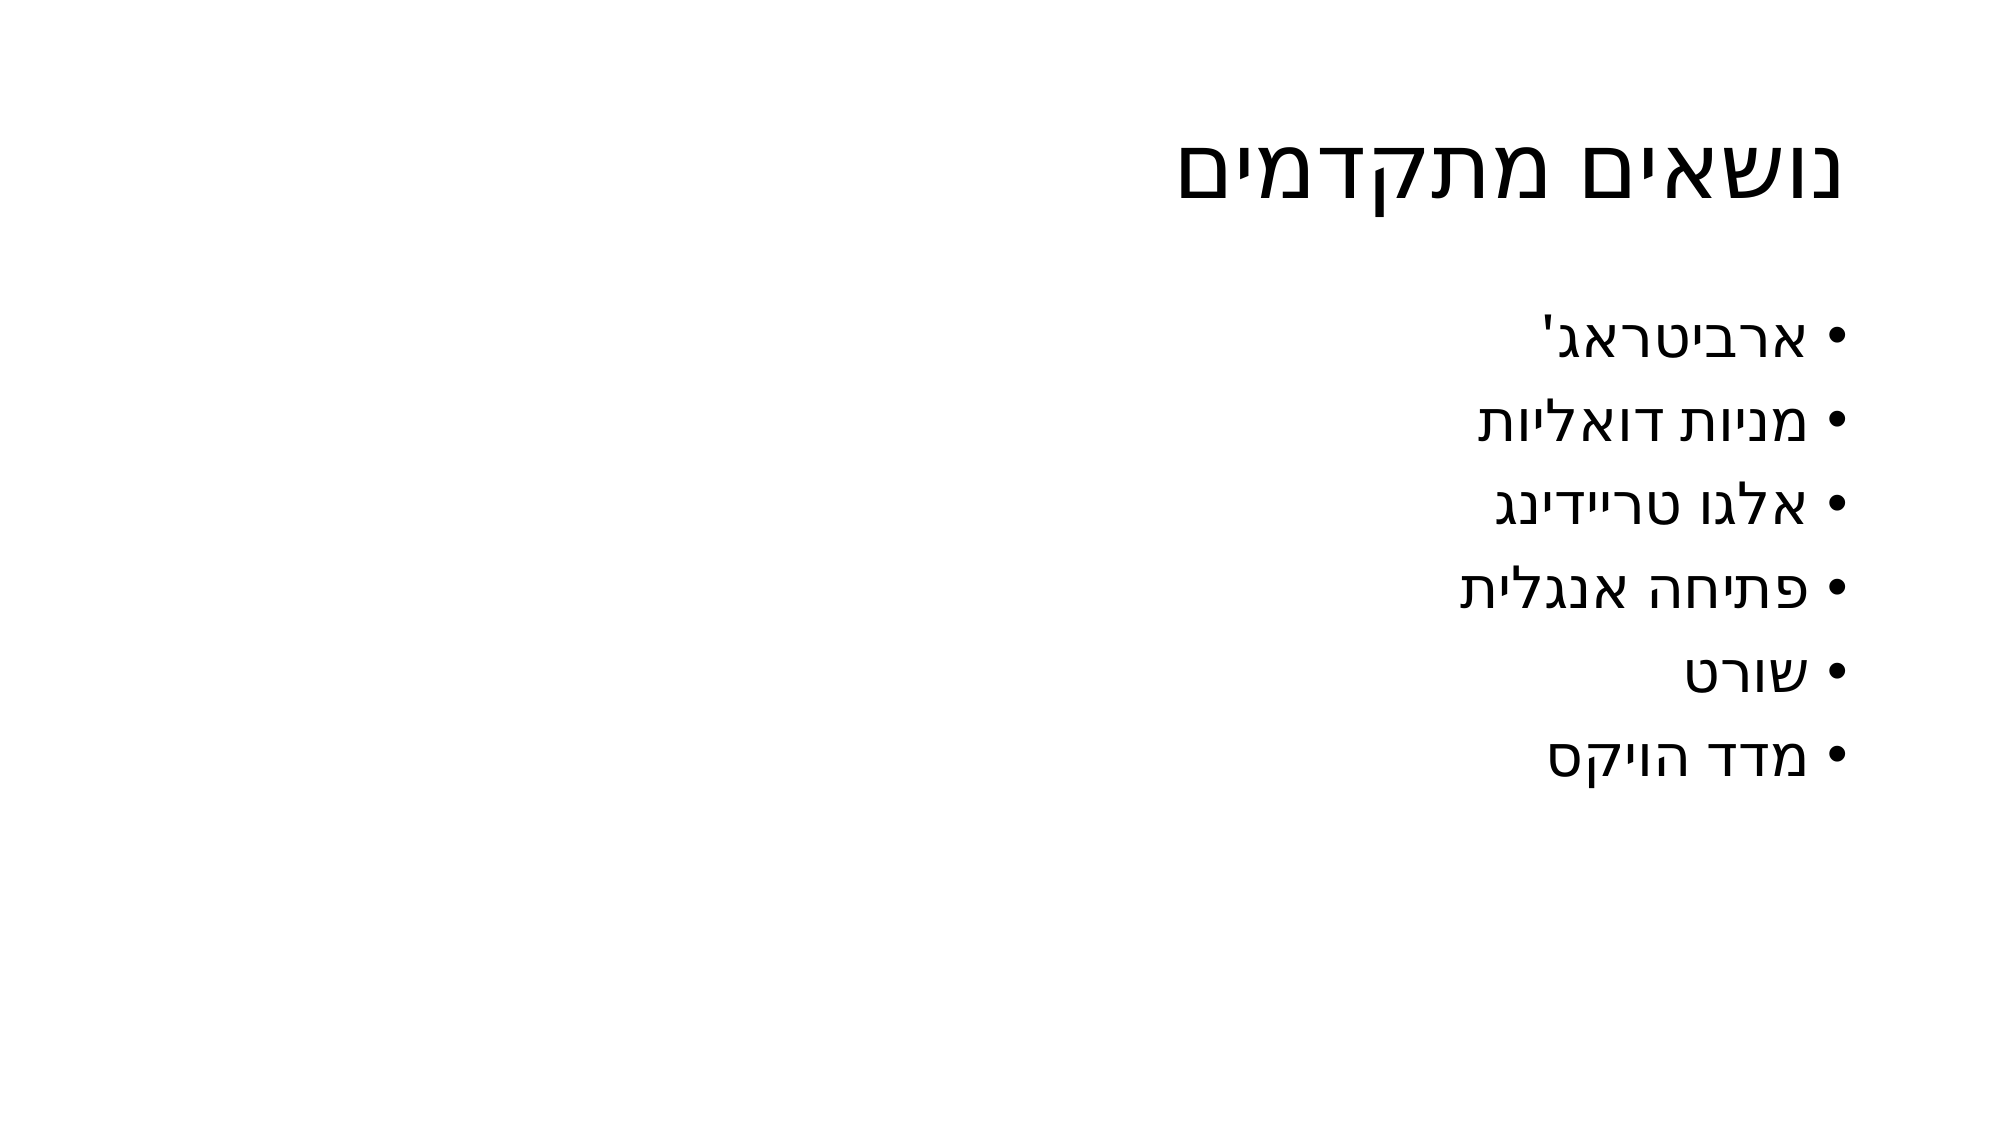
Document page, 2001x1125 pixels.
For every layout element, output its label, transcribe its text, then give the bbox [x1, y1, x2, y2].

title נושאים מתקדמים [137, 59, 1863, 278]
list ארביטראג' מניות דואליות אלגו טריידינג פתיחה אנגלית שורט מדד הויקס [137, 299, 1863, 1014]
